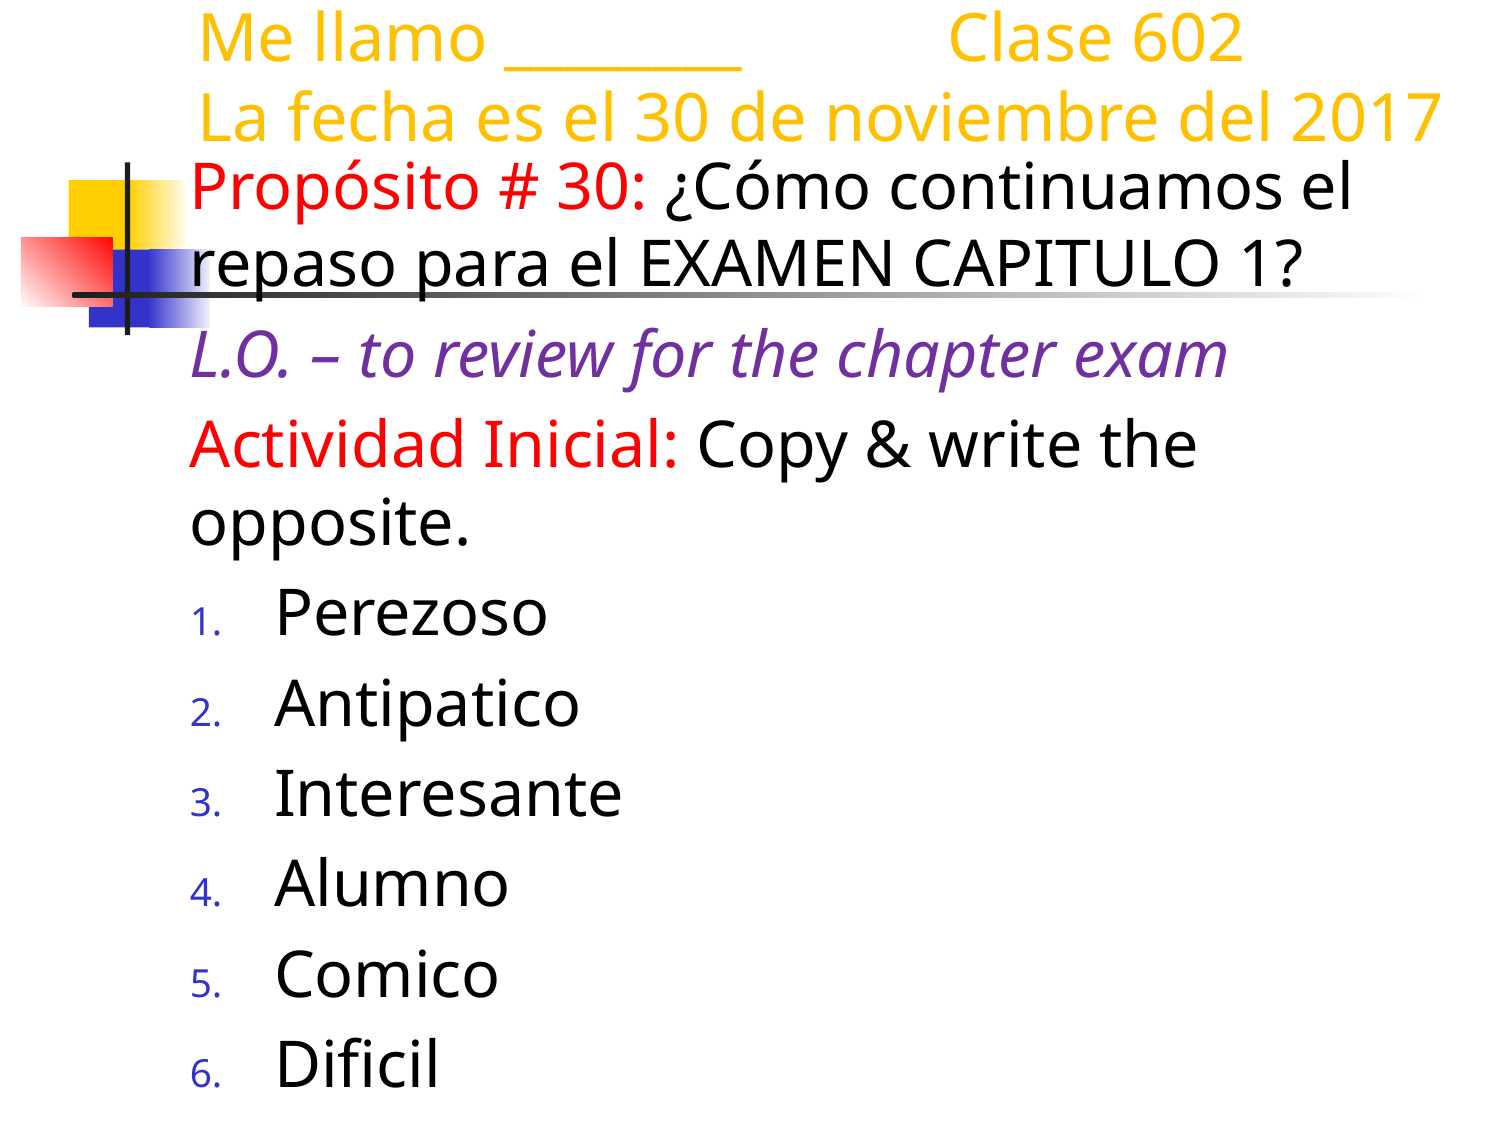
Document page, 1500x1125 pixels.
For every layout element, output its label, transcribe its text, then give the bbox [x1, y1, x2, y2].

text_box Propósito # 30: ¿Cómo continuamos el repaso para el EXAMEN CAPITULO 1? L.O. – to review for the chapter exam Actividad Inicial: Copy & write the opposite. Perezoso Antipatico Interesante Alumno Comico Dificil [174, 137, 1500, 1025]
text_box Me llamo ________ Clase 602 La fecha es el 30 de noviembre del 2017 [182, 0, 1500, 175]
